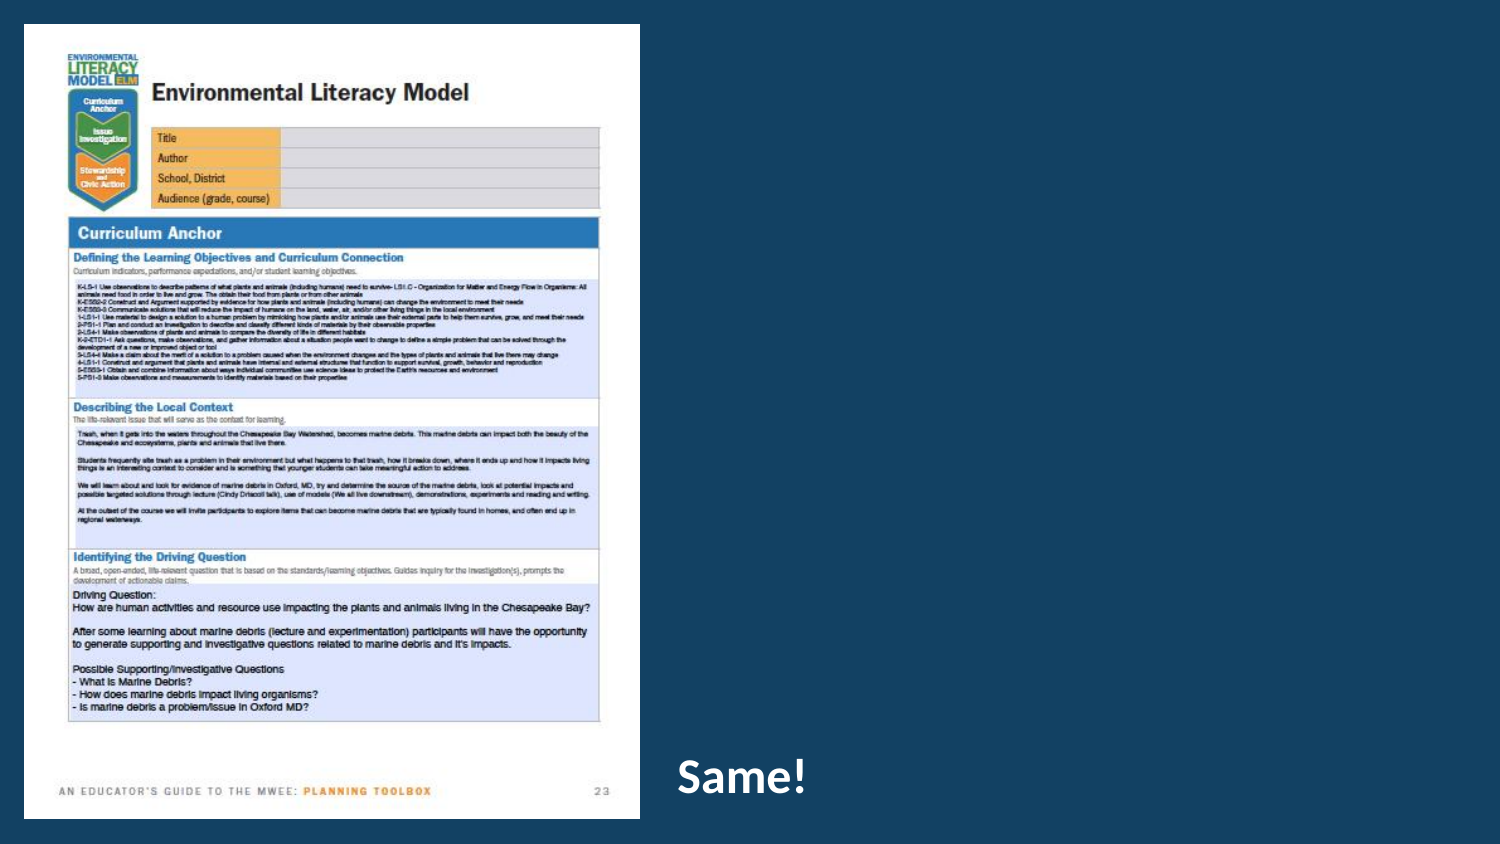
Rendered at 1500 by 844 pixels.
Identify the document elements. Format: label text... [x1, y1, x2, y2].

text_box Same! [662, 537, 1070, 819]
picture [24, 24, 640, 819]
